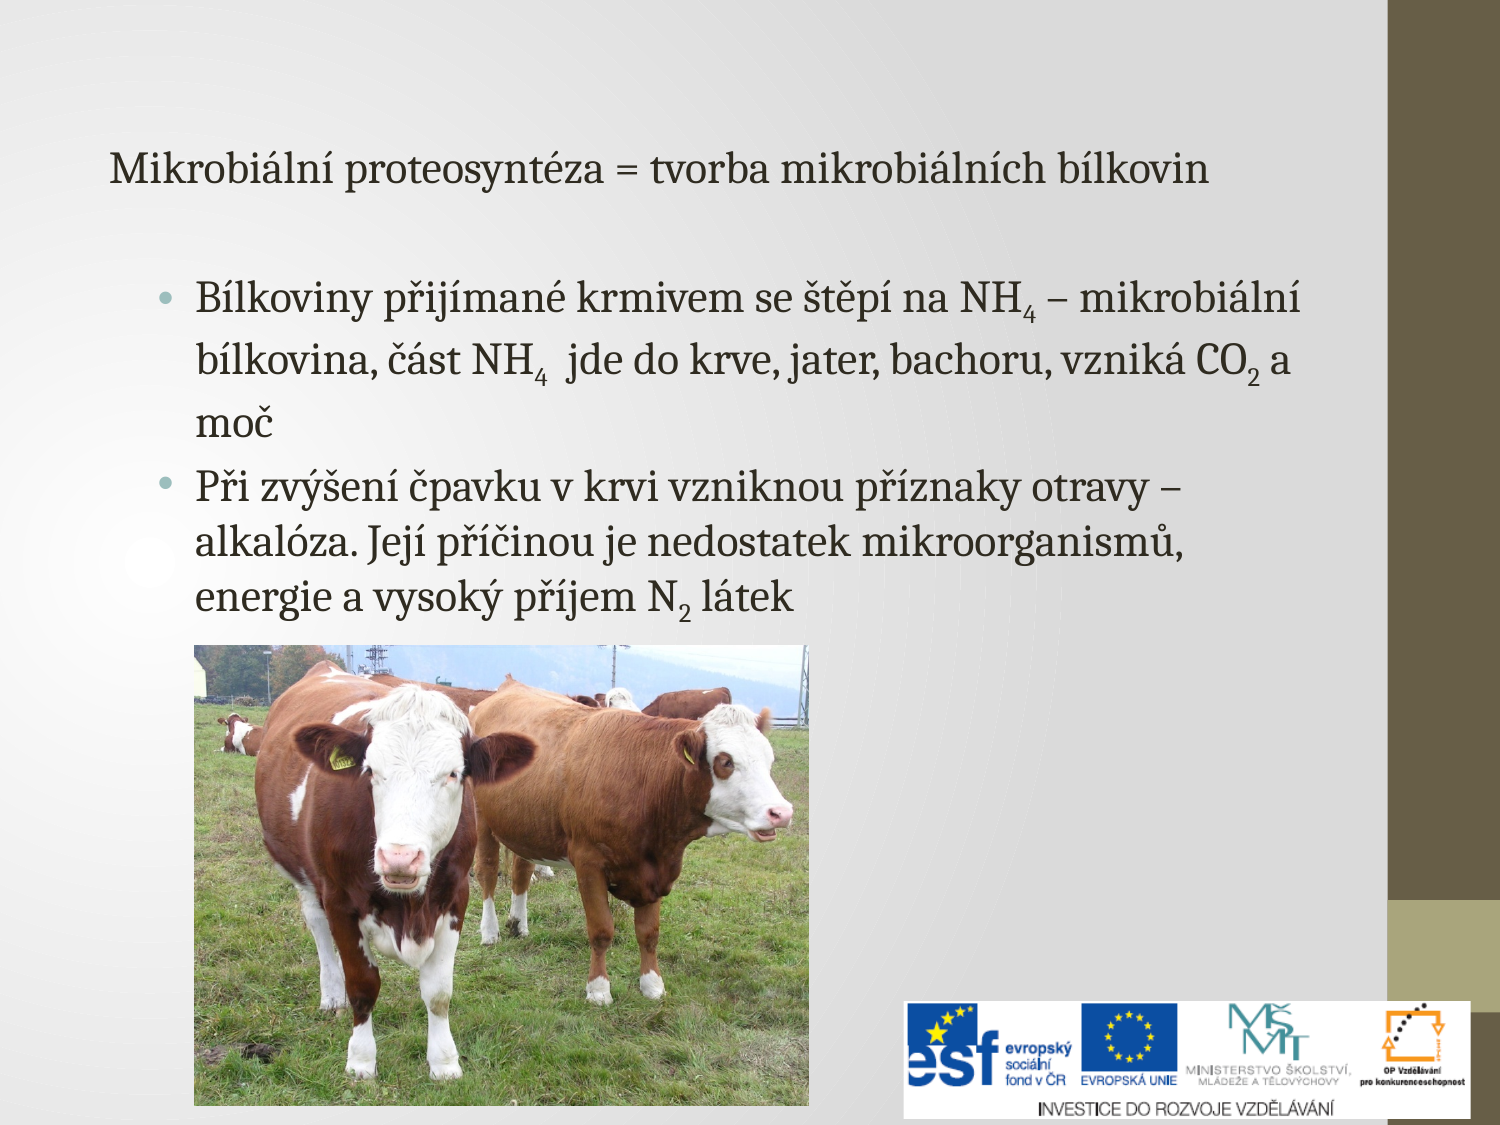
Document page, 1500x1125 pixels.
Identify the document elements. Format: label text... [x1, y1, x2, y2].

list Mikrobiální proteosyntéza = tvorba mikrobiálních bílkovin Bílkoviny přijímané krmivem se štěpí na NH4 – mikrobiální bílkovina, část NH4 jde do krve, jater, bachoru, vzniká CO2 a moč Při zvýšení čpavku v krvi vzniknou příznaky otravy – alkalóza. Její příčinou je nedostatek mikroorganismů, energie a vysoký příjem N2 látek [74, 66, 1326, 1051]
picture [194, 644, 810, 1107]
